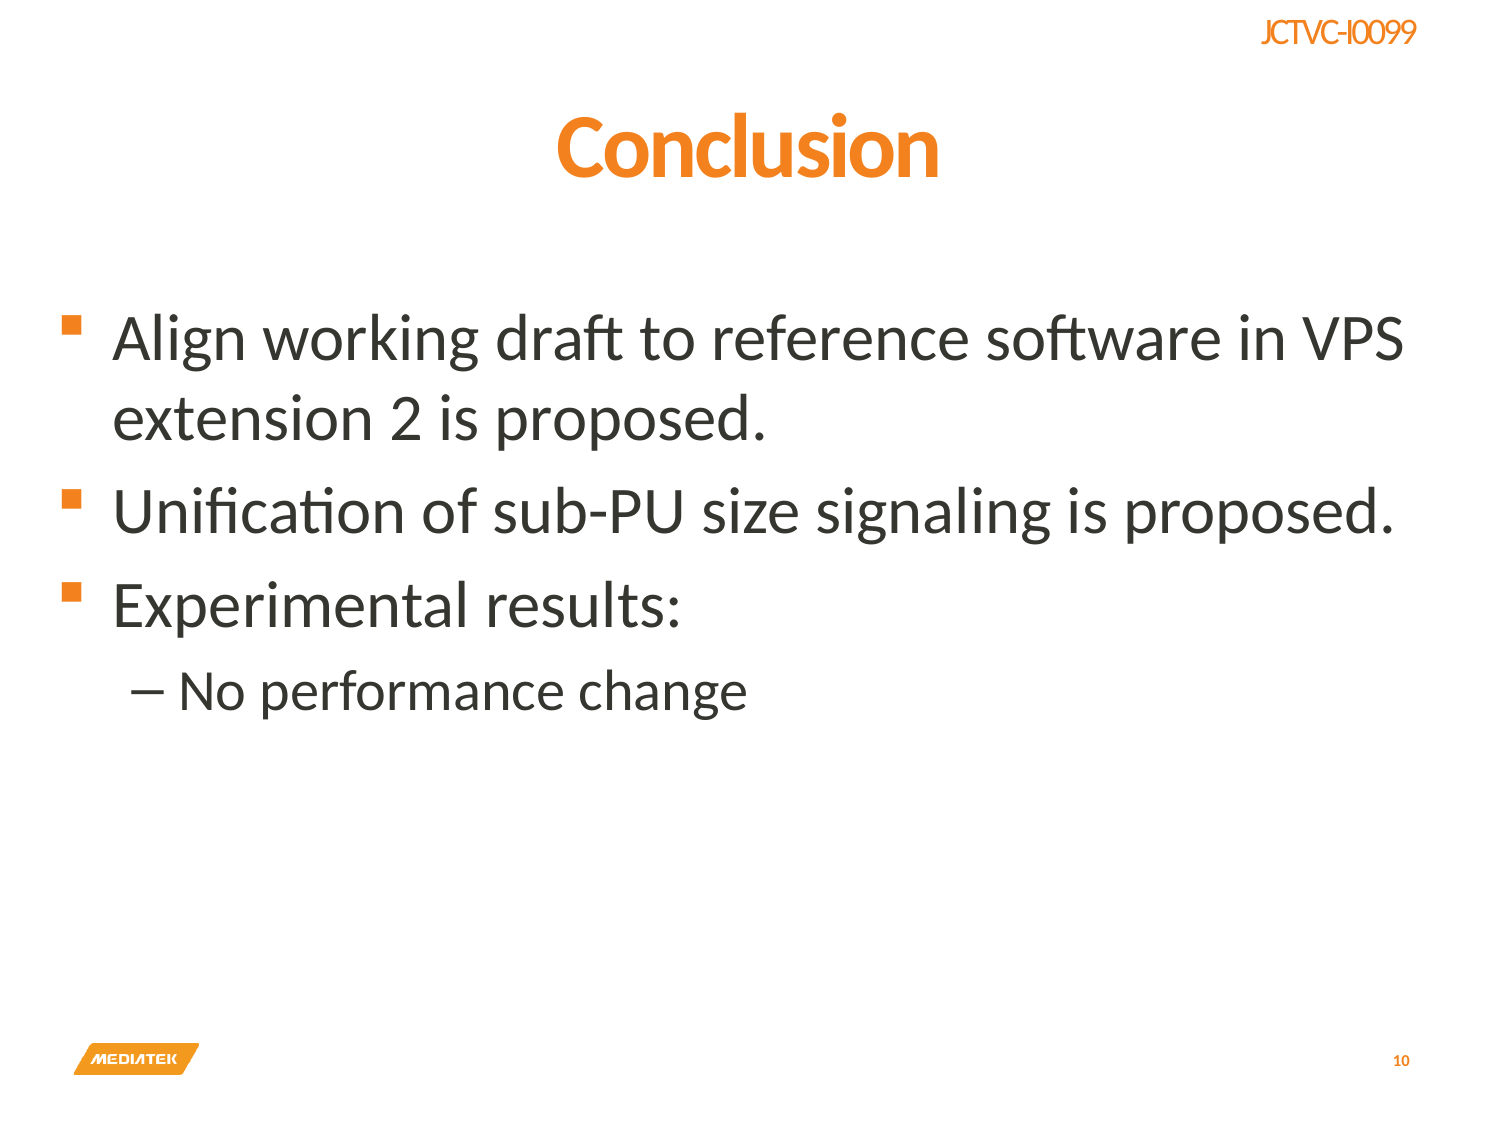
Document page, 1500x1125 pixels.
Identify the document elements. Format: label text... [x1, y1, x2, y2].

title Conclusion [75, 99, 1425, 286]
picture [73, 1043, 199, 1075]
slide_number 10 [1251, 1029, 1425, 1090]
list Align working draft to reference software in VPS extension 2 is proposed. Unification of sub-PU size signaling is proposed. Experimental results: No performance change [41, 286, 1459, 990]
